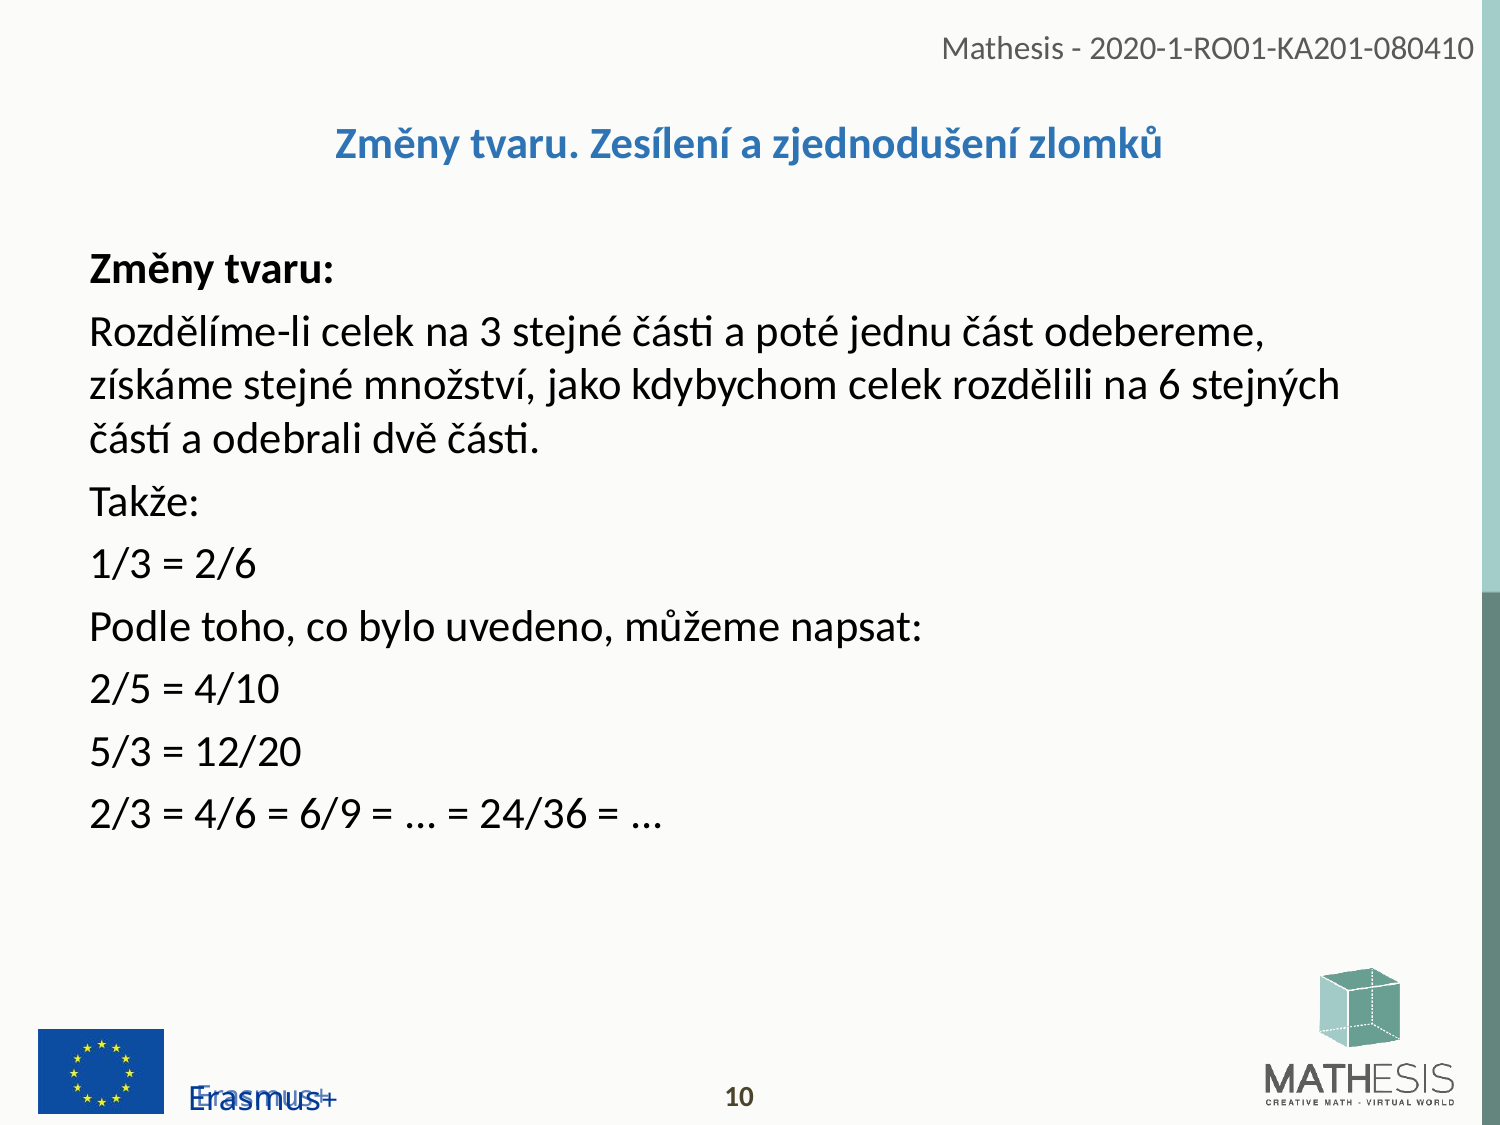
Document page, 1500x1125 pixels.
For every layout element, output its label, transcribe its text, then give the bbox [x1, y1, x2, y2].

picture [38, 1029, 164, 1114]
list Změny tvaru. Zesílení a zjednodušení zlomků Změny tvaru: Rozdělíme-li celek na 3 stejné části a poté jednu část odebereme, získáme stejné množství, jako kdybychom celek rozdělili na 6 stejných částí a odebrali dvě části. Takže: 1/3 = 2/6 Podle toho, co bylo uvedeno, můžeme napsat: 2/5 = 4/10 5/3 = 12/20 2/3 = 4/6 = 6/9 = ... = 24/36 = ... [75, 106, 1425, 849]
